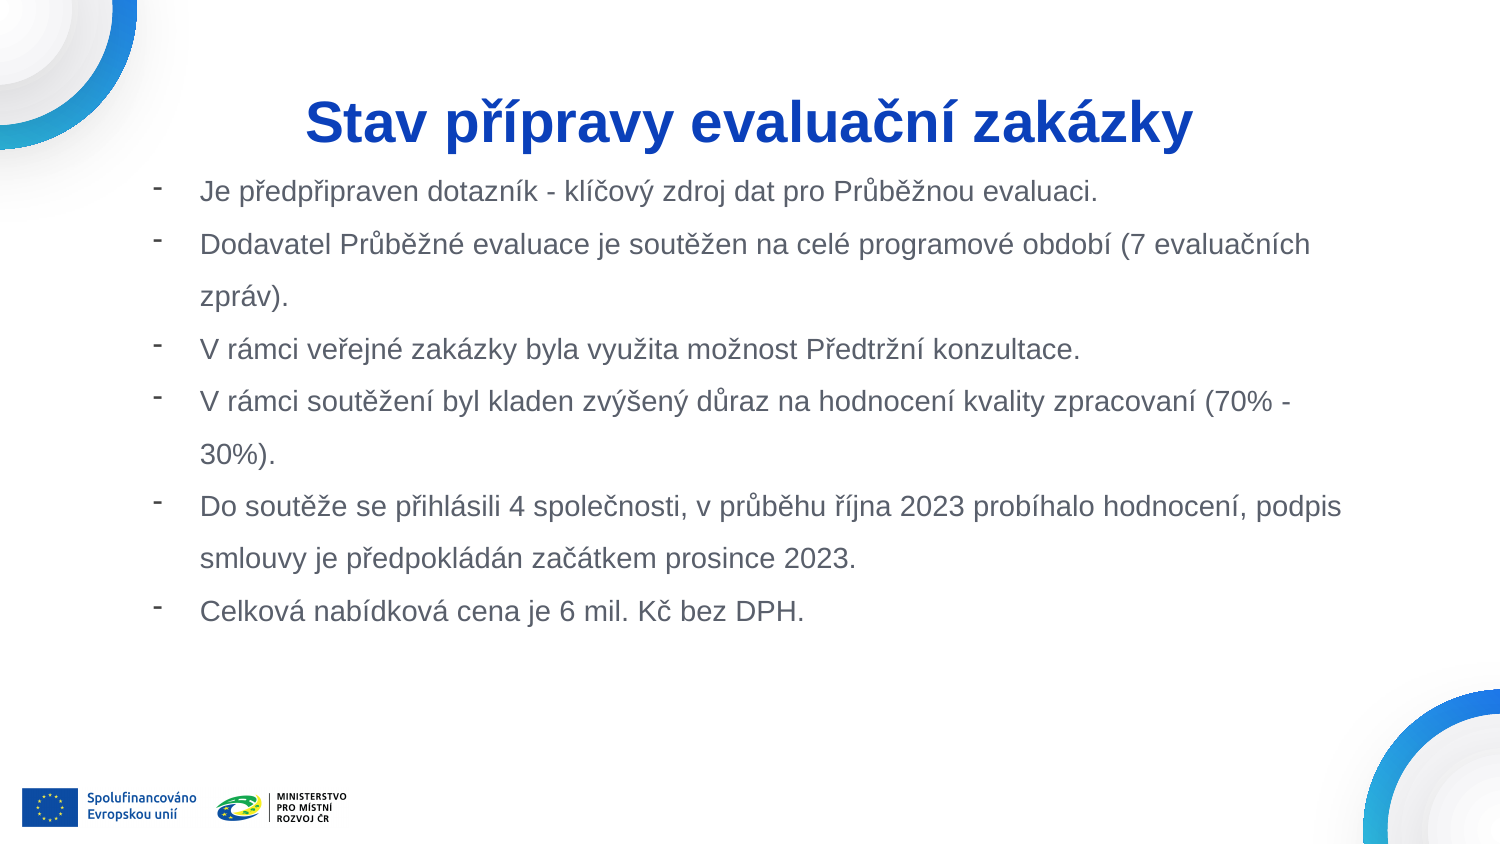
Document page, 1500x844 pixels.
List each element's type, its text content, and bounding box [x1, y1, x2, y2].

subtitle Je předpřipraven dotazník - klíčový zdroj dat pro Průběžnou evaluaci. Dodavatel Průběžné evaluace je soutěžen na celé programové období (7 evaluačních zpráv). V rámci veřejné zakázky byla využita možnost Předtržní konzultace. V rámci soutěžení byl kladen zvýšený důraz na hodnocení kvality zpracovaní (70% - 30%). Do soutěže se přihlásili 4 společnosti, v průběhu října 2023 probíhalo hodnocení, podpis smlouvy je předpokládán začátkem prosince 2023. Celková nabídková cena je 6 mil. Kč bez DPH. [116, 189, 1383, 751]
title Stav přípravy evaluační zakázky [116, 88, 1383, 150]
picture [21, 787, 349, 828]
